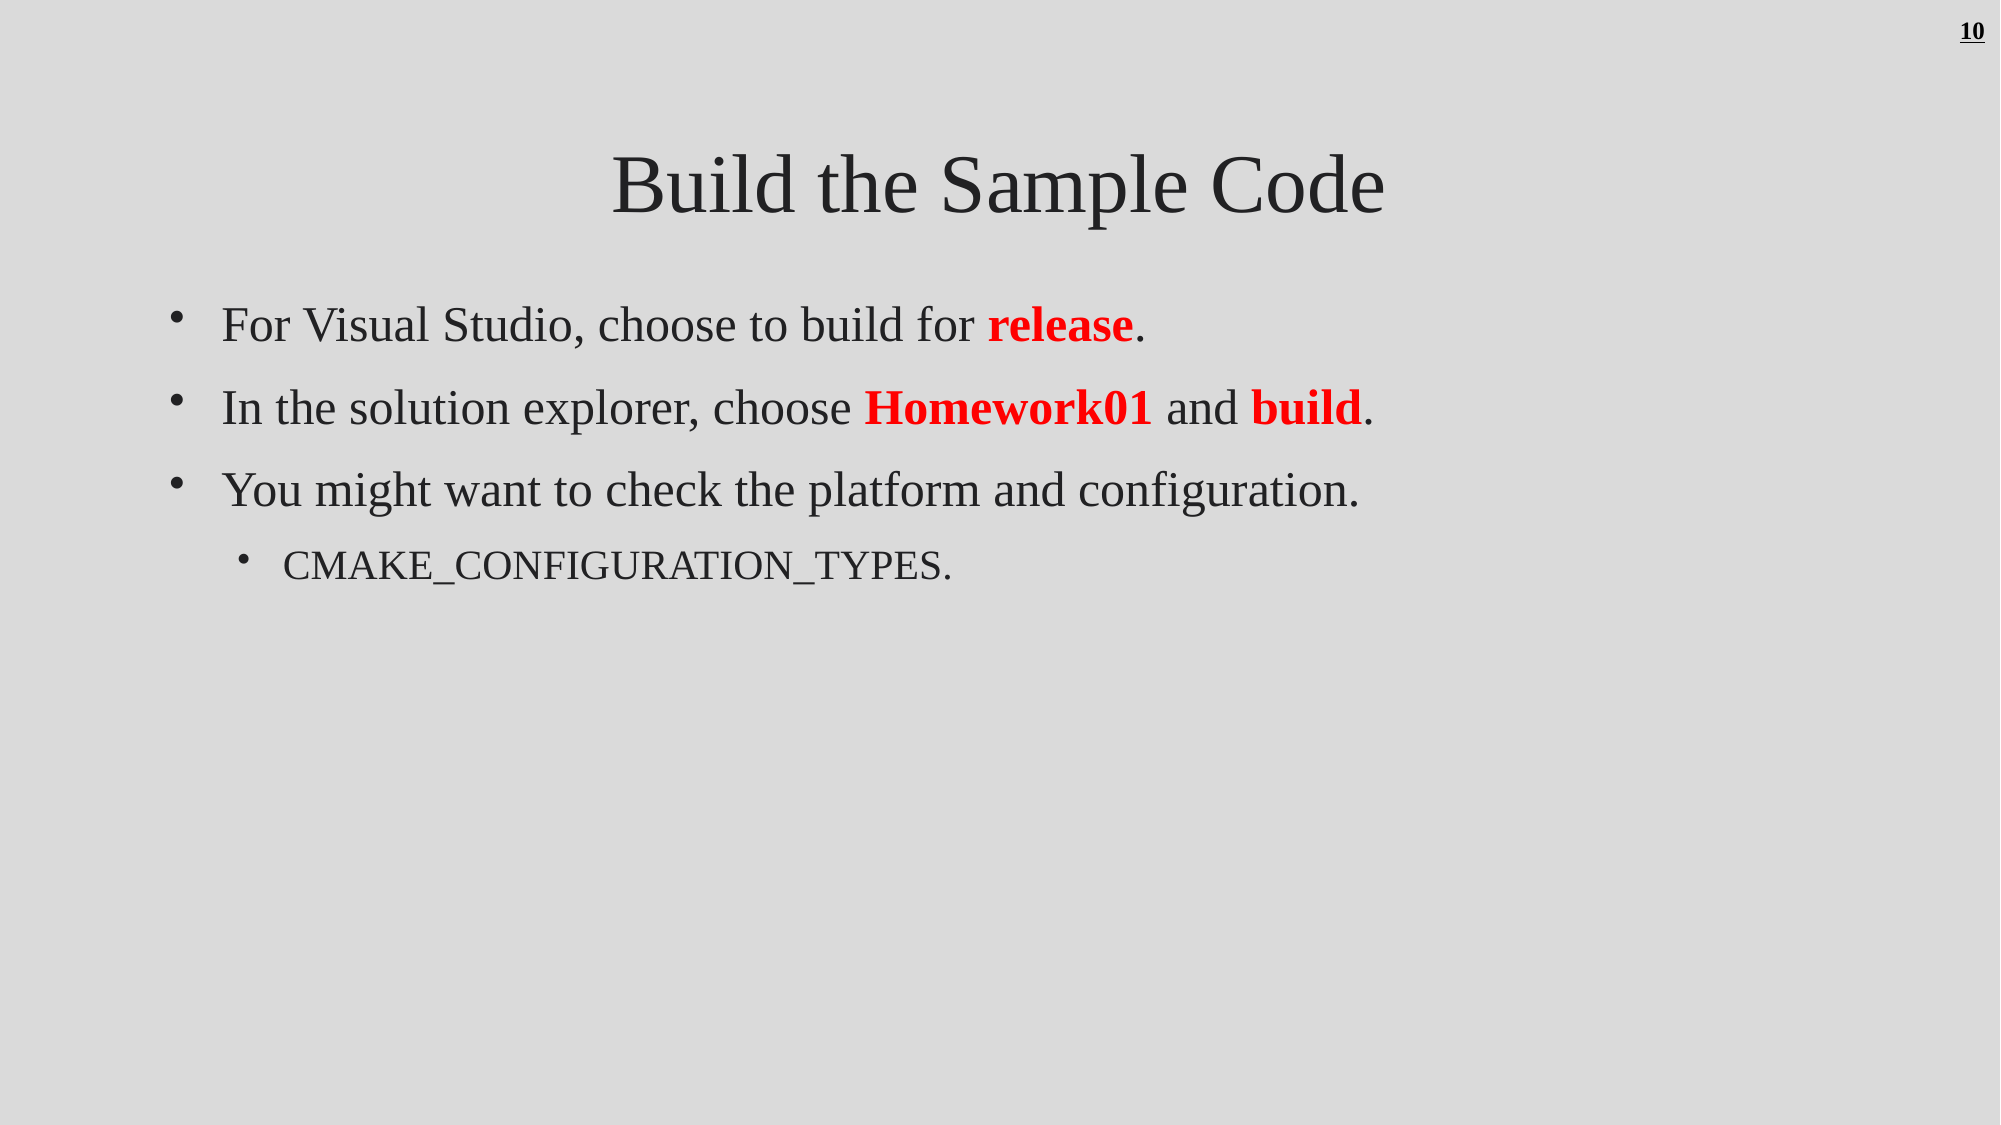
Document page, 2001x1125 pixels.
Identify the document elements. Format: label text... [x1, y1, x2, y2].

slide_number 10 [1876, 0, 2000, 60]
list For Visual Studio, choose to build for release. In the solution explorer, choose Homework01 and build. You might want to check the platform and configuration. CMAKE_CONFIGURATION_TYPES. [149, 284, 1849, 950]
title Build the Sample Code [149, 99, 1849, 260]
